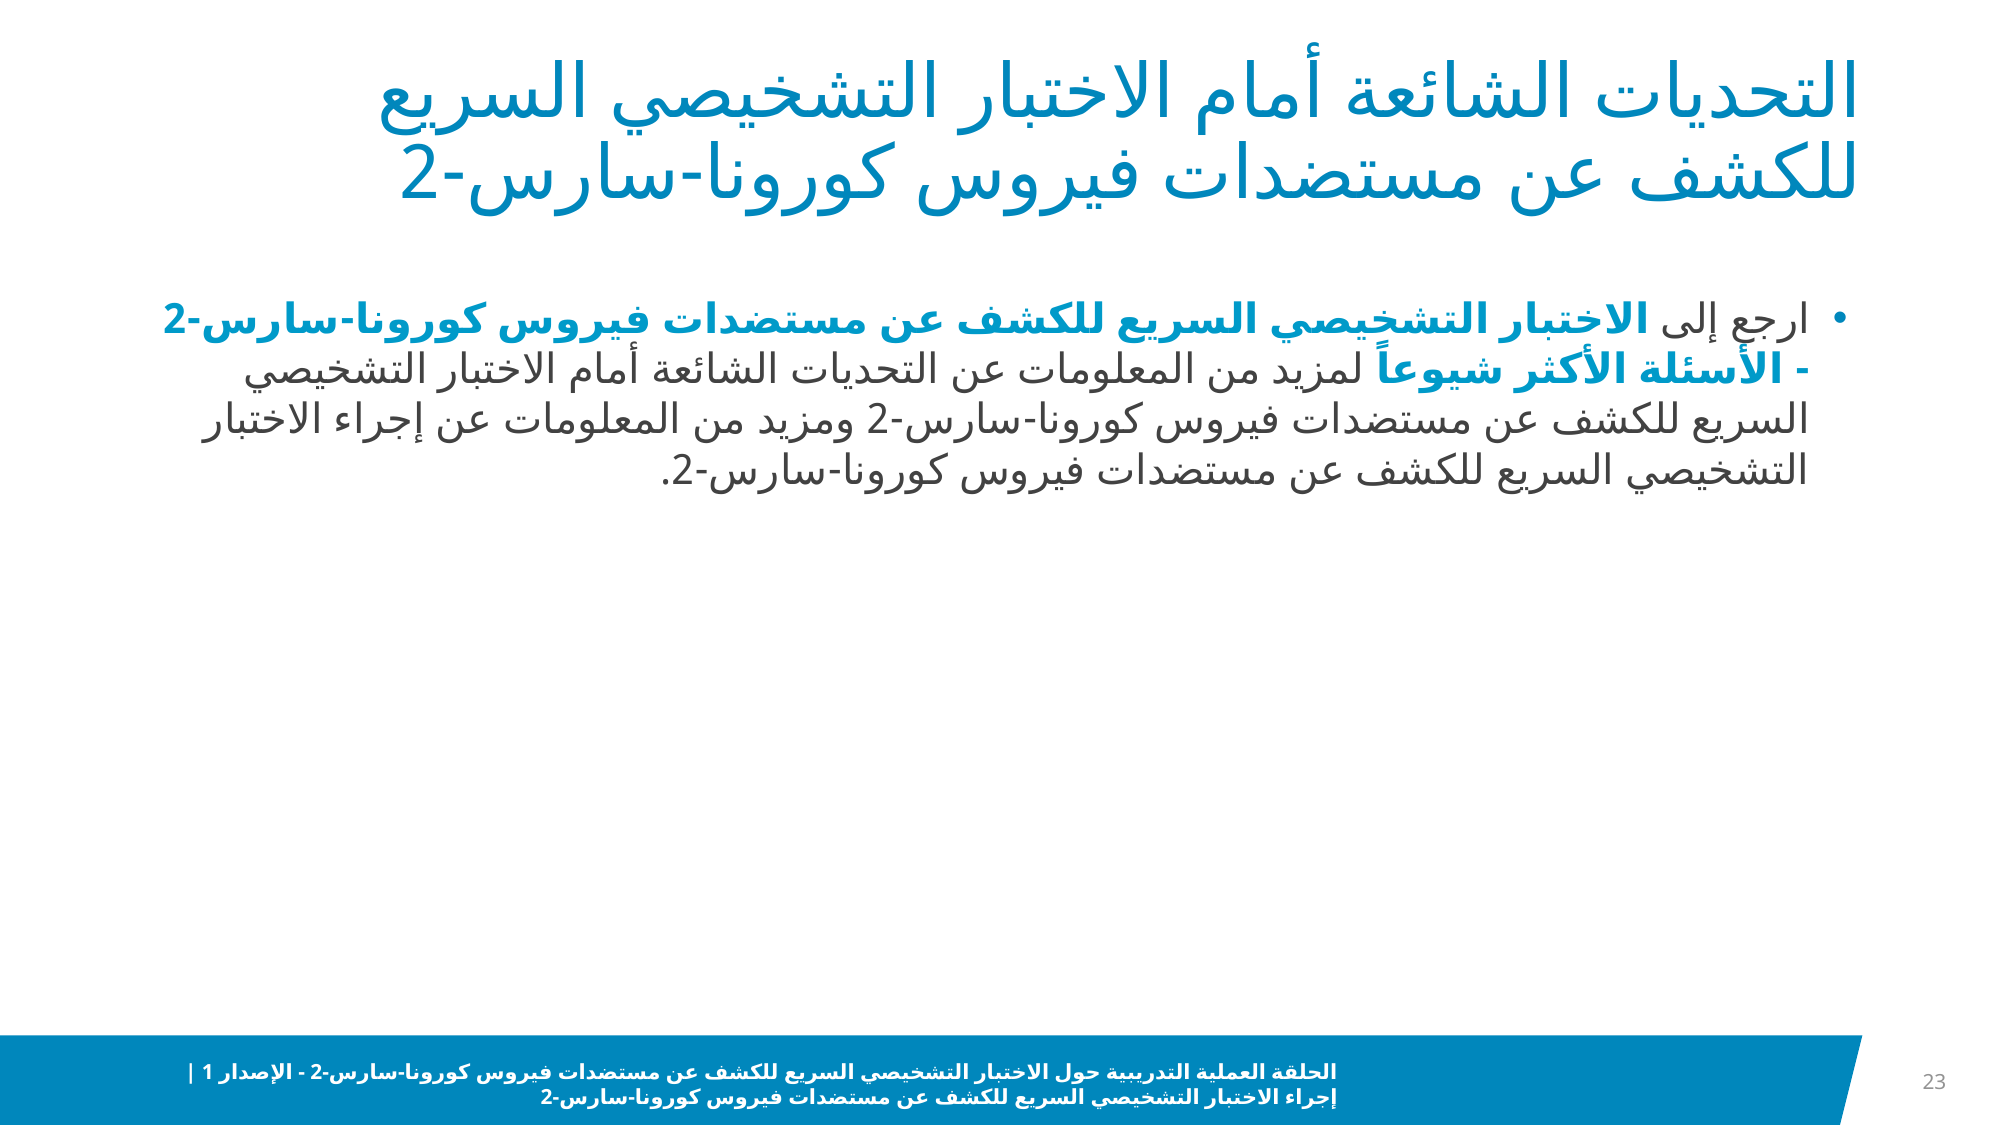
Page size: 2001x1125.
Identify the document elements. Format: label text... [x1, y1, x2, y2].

list ارجع إلى الاختبار التشخيصي السريع للكشف عن مستضدات فيروس كورونا-سارس-2 - الأسئلة الأكثر شيوعاً لمزيد من المعلومات عن التحديات الشائعة أمام الاختبار التشخيصي السريع للكشف عن مستضدات فيروس كورونا-سارس-2 ومزيد من المعلومات عن إجراء الاختبار التشخيصي السريع للكشف عن مستضدات فيروس كورونا-سارس-2. [137, 284, 1863, 1014]
slide_number 23 [1862, 1035, 1947, 1125]
footer الحلقة العملية التدريبية حول الاختبار التشخيصي السريع للكشف عن مستضدات فيروس كورونا-سارس-2 - الإصدار 1 | إجراء الاختبار التشخيصي السريع للكشف عن مستضدات فيروس كورونا-سارس-2 [137, 1042, 1338, 1125]
title التحديات الشائعة أمام الاختبار التشخيصي السريع للكشف عن مستضدات فيروس كورونا-سارس-2 [137, 59, 1863, 215]
